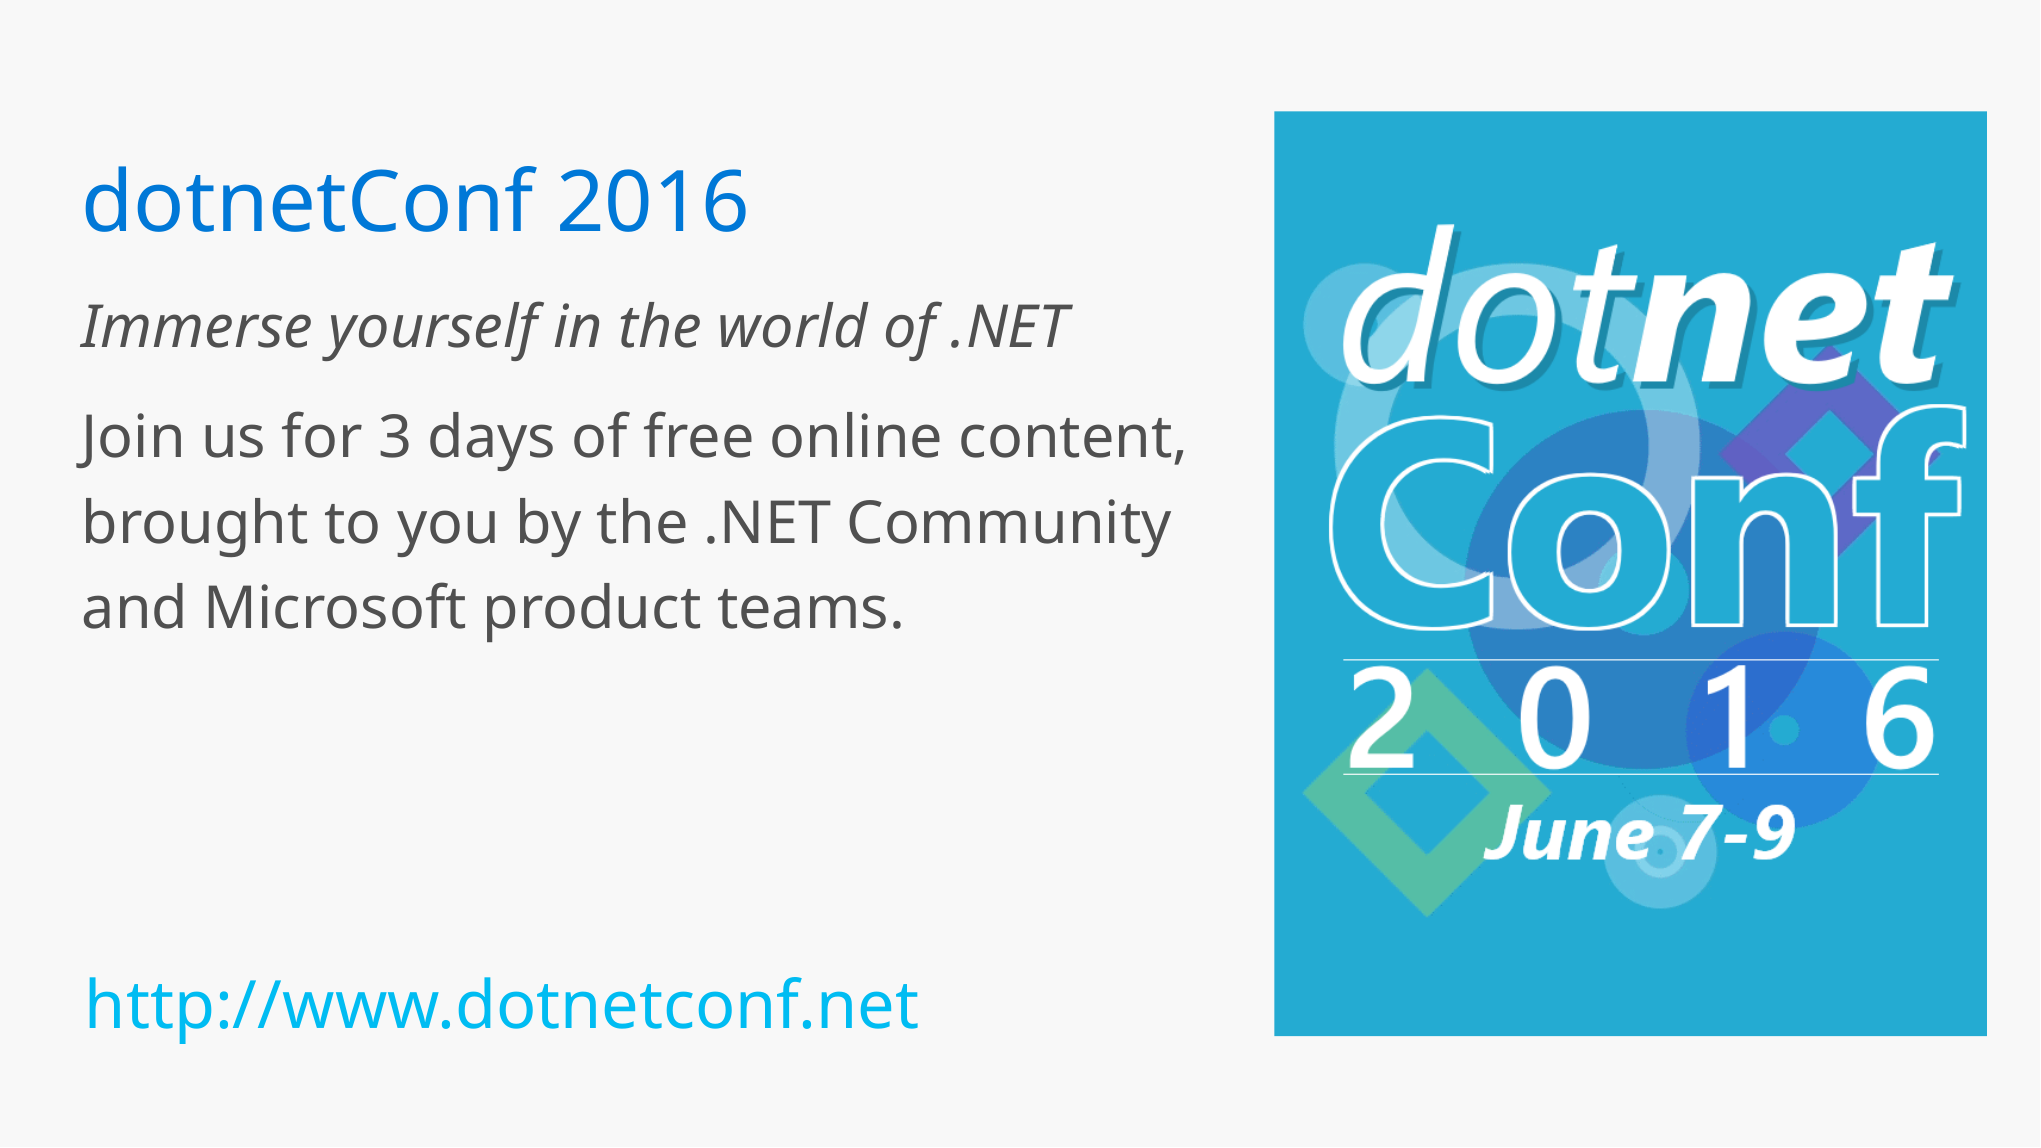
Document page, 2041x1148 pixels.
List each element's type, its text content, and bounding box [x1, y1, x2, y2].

text_box [1274, 110, 1988, 1037]
list dotnetConf 2016 Immerse yourself in the world of .NET Join us for 3 days of free online content, brought to you by the .NET Community and Microsoft product teams. [57, 111, 1222, 673]
text_box http://www.dotnetconf.net [70, 861, 1248, 1060]
picture [1291, 217, 1970, 930]
